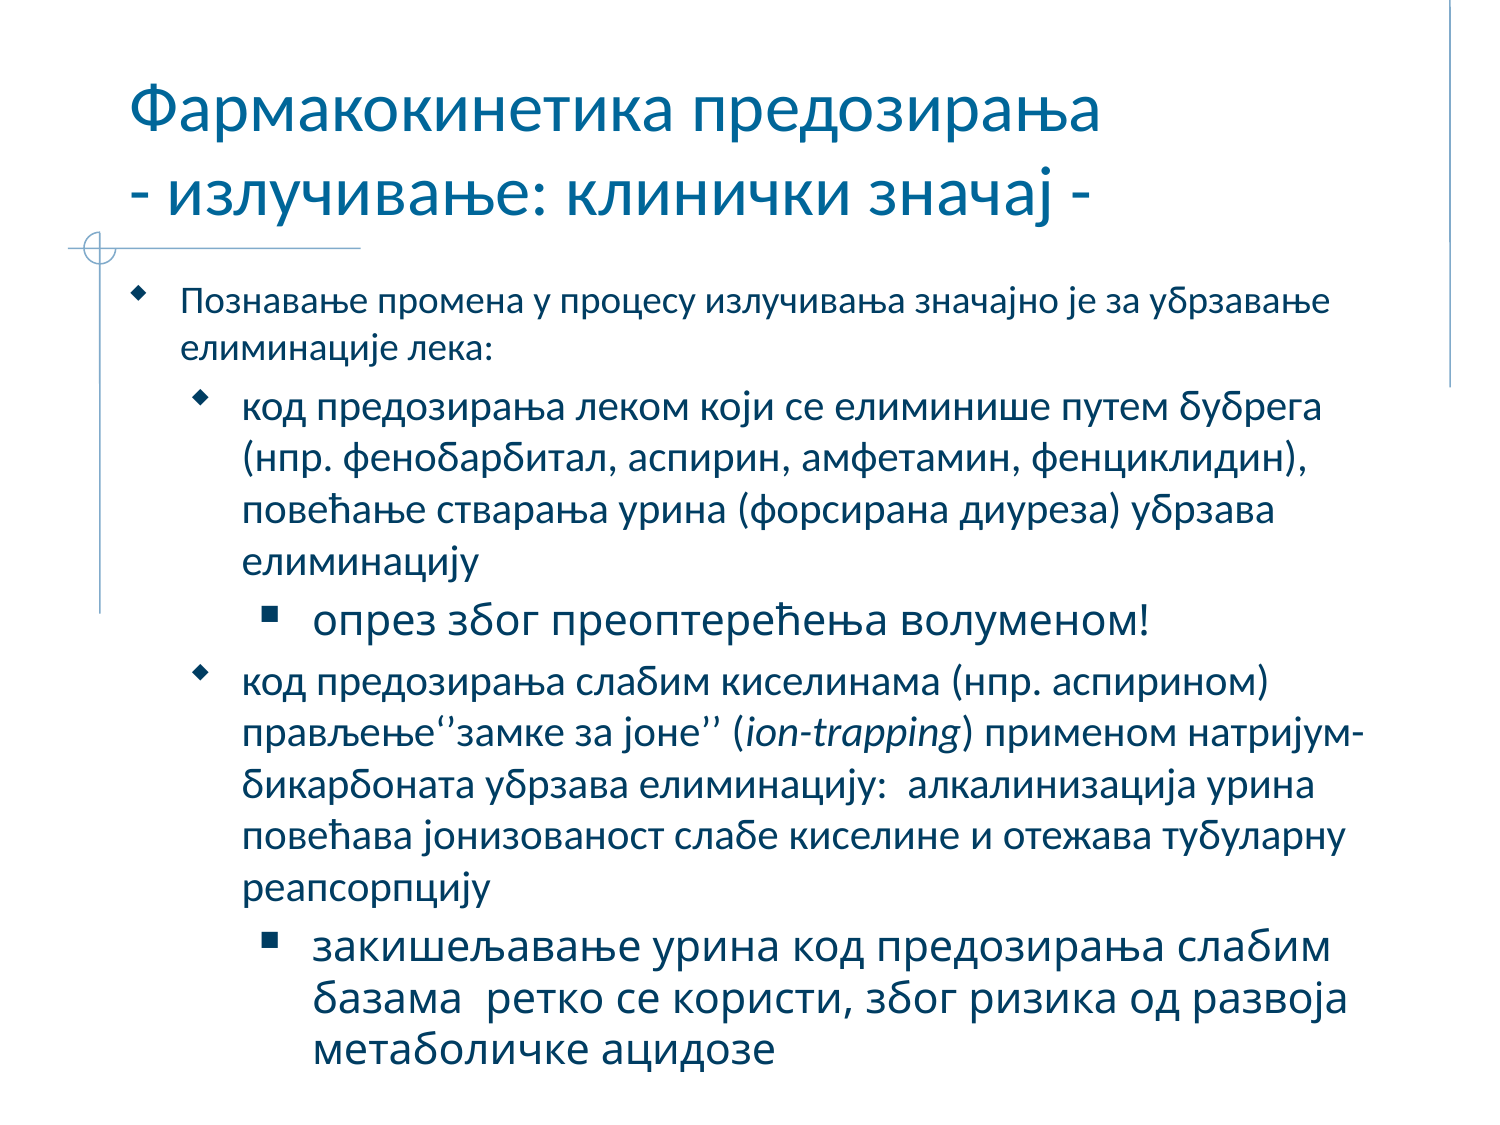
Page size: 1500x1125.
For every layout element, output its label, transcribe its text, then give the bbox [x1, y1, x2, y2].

title Фармакокинетика предозирања - излучивање: клинички значај - [113, 49, 1436, 238]
list Познавање промена у процесу излучивања значајно је за убрзавање елиминације лека: код предозирања леком који се елиминише путем бубрега (нпр. фенобарбитал, аспирин, амфетамин, фенциклидин), повећање стварања урина (форсирана диуреза) убрзава елиминацију опрез због преоптерећења волуменом! код предозирања слабим киселинама (нпр. аспирином) прављење‘’замке за јоне’’ (ion-trapping) применом натријум-бикарбоната убрзава елиминацију: алкалинизација урина повећава јонизованост слабе киселине и отежава тубуларну реапсорпцију закишељавање урина код предозирања слабим базама ретко се користи, због ризика од развоја метаболичке ацидозе [111, 266, 1436, 1083]
